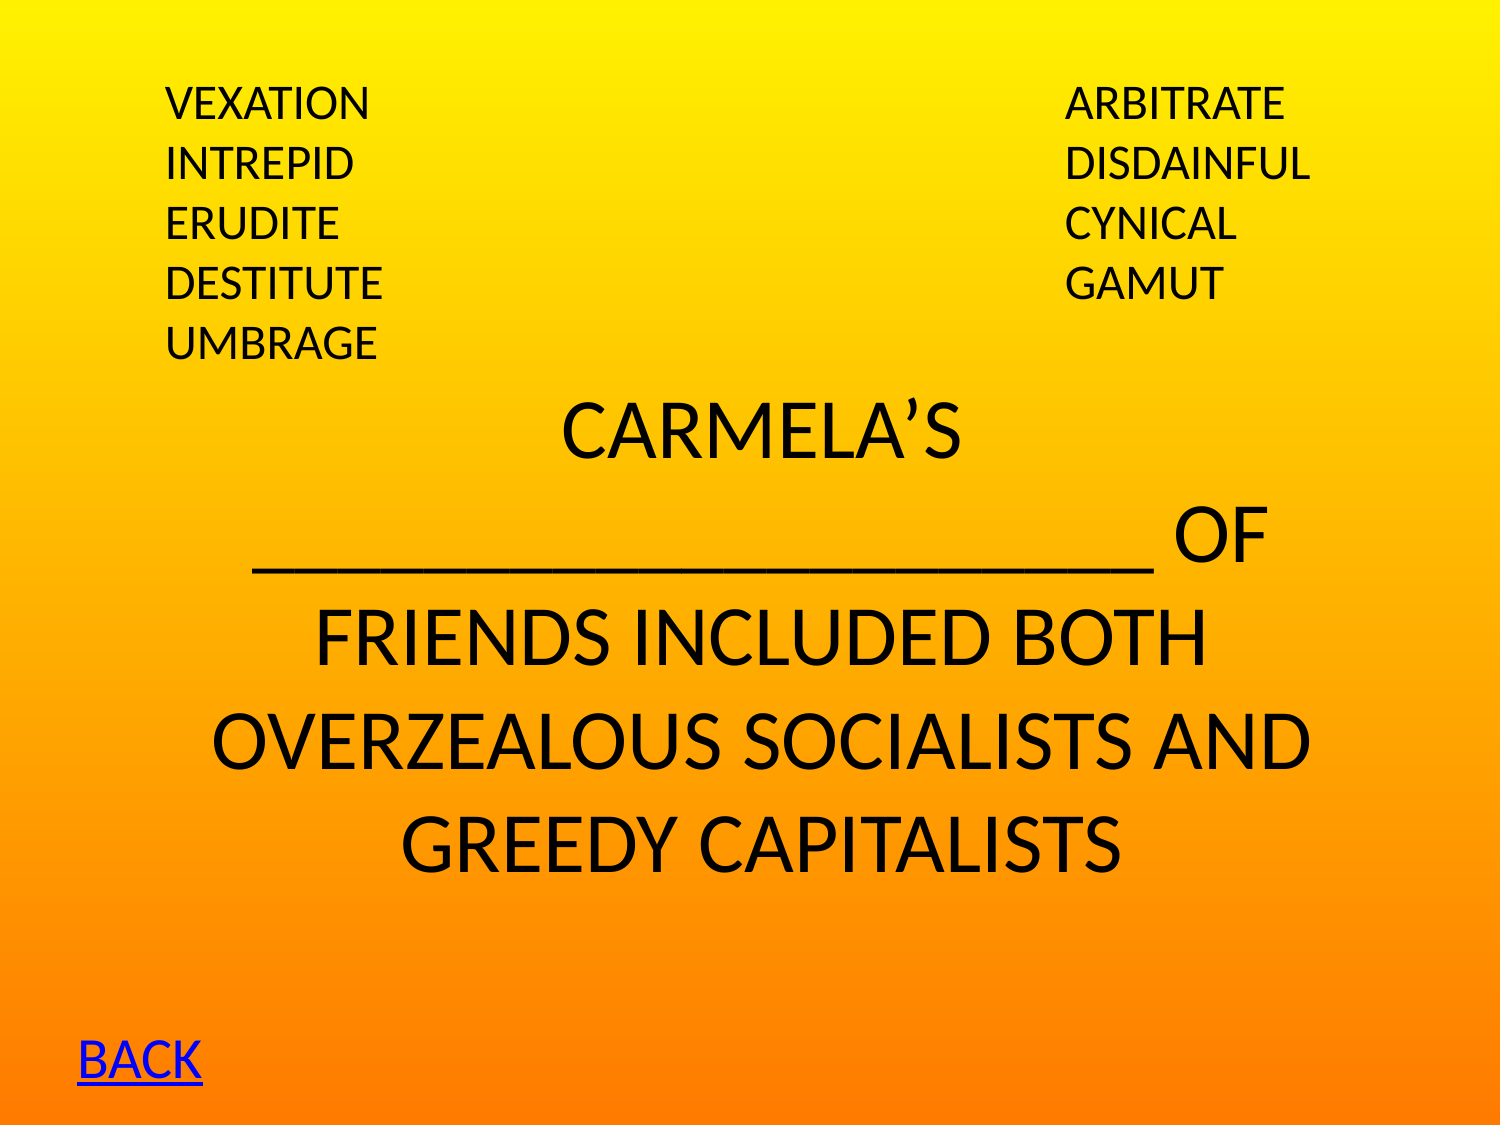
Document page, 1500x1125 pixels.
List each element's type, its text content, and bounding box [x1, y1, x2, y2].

text_box VEXATION ARBITRATE INTREPID DISDAINFUL ERUDITE CYNICAL DESTITUTE GAMUT UMBRAGE [149, 62, 1363, 378]
text_box BACK [62, 1012, 275, 1098]
title CARMELA’S _____________________ OF FRIENDS INCLUDED BOTH OVERZEALOUS SOCIALISTS AND GREEDY CAPITALISTS [87, 362, 1438, 900]
